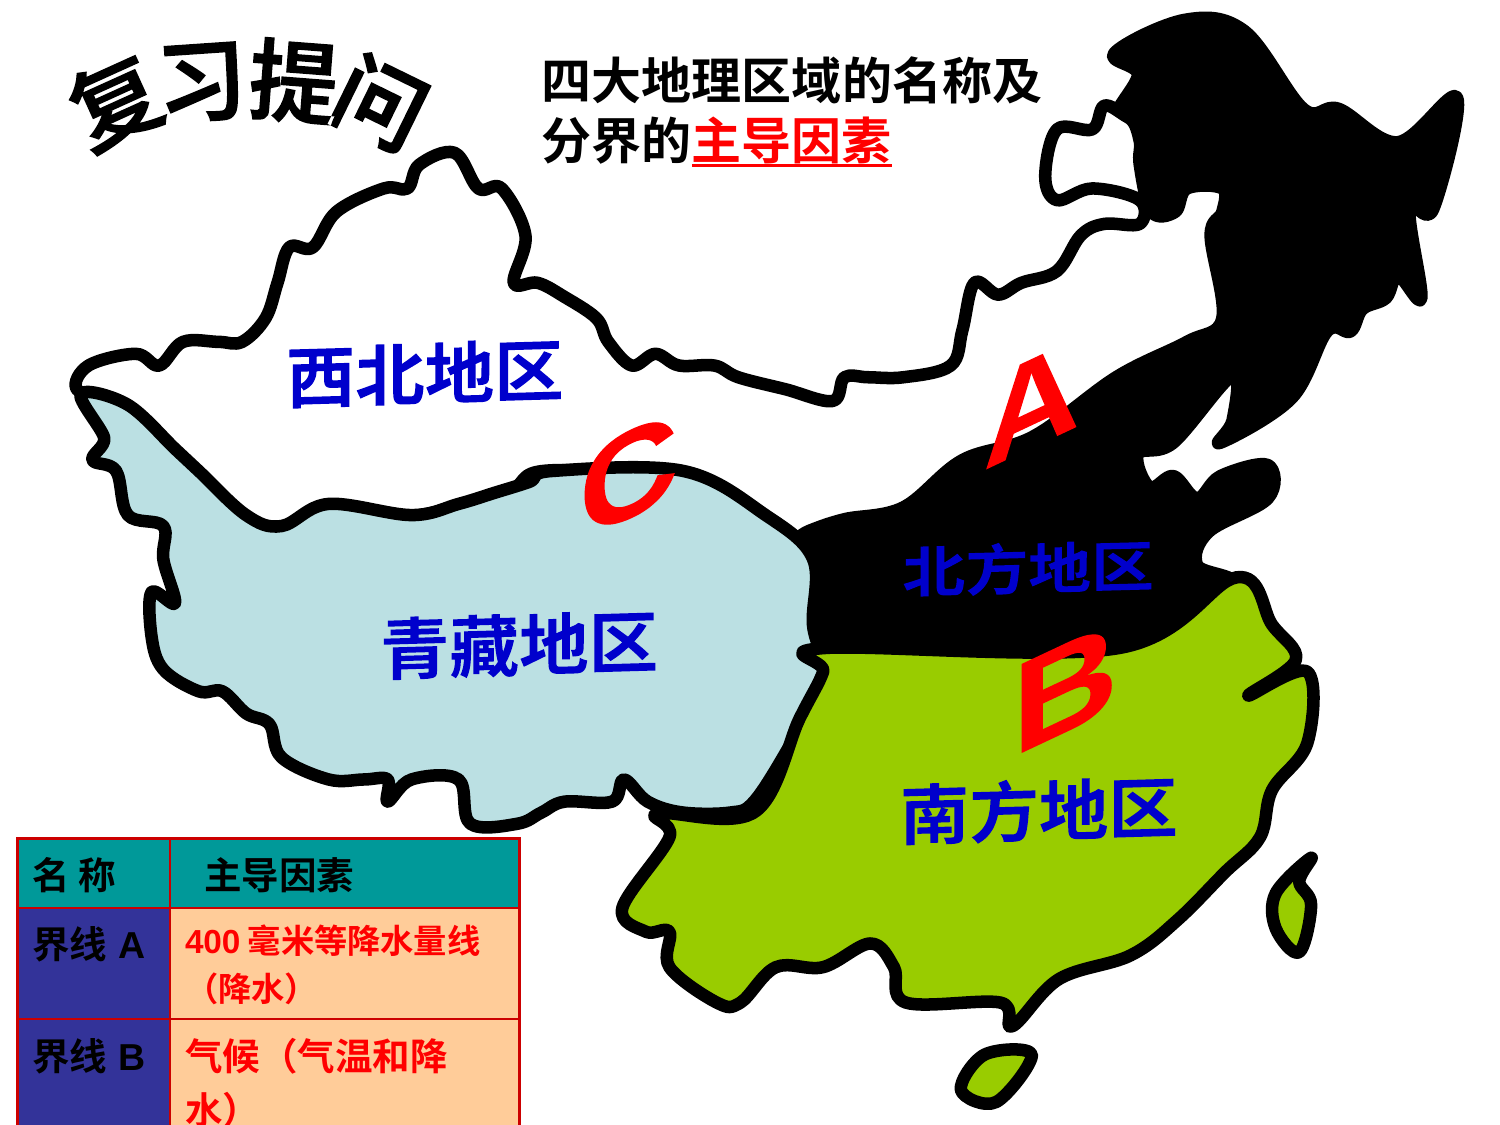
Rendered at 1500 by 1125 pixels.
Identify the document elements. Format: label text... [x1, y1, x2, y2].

table_header 名 称 [19, 840, 169, 907]
table_cell 400毫米等降水量线（降水） [171, 909, 518, 1018]
text_box [75, 105, 1226, 538]
table_cell 气候（气温和降水） [171, 1020, 518, 1125]
text_box [80, 391, 823, 828]
table_cell 界线A [19, 909, 169, 1018]
text_box [960, 1049, 1032, 1104]
text_box [799, 17, 1459, 652]
table_cell 界线B [19, 1020, 169, 1125]
text_box 四大地理区域的名称及 分界的主导因素 [527, 42, 1057, 178]
text_box [621, 577, 1314, 1027]
text_box [1272, 857, 1312, 953]
table_header 主导因素 [171, 840, 518, 907]
